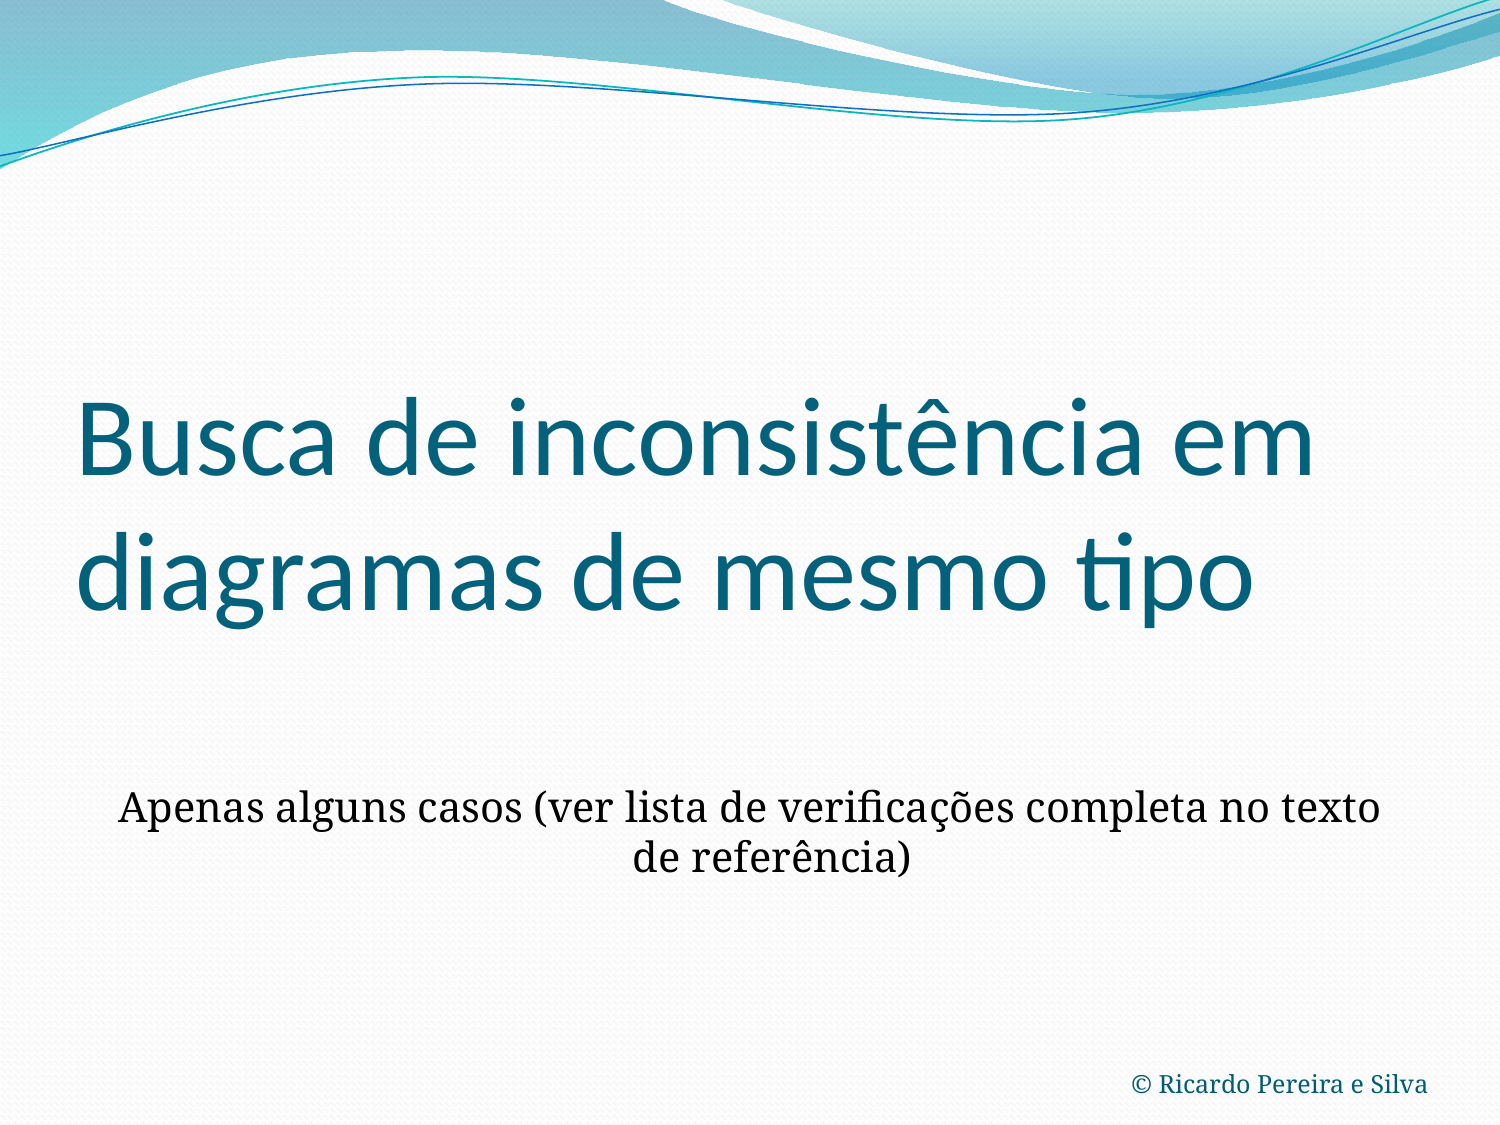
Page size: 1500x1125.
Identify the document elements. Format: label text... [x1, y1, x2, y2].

title Busca de inconsistência em diagramas de mesmo tipo [75, 115, 1425, 633]
list Apenas alguns casos (ver lista de verificações completa no texto de referência) [75, 773, 1425, 1038]
footer © Ricardo Pereira e Silva [1101, 1042, 1429, 1103]
